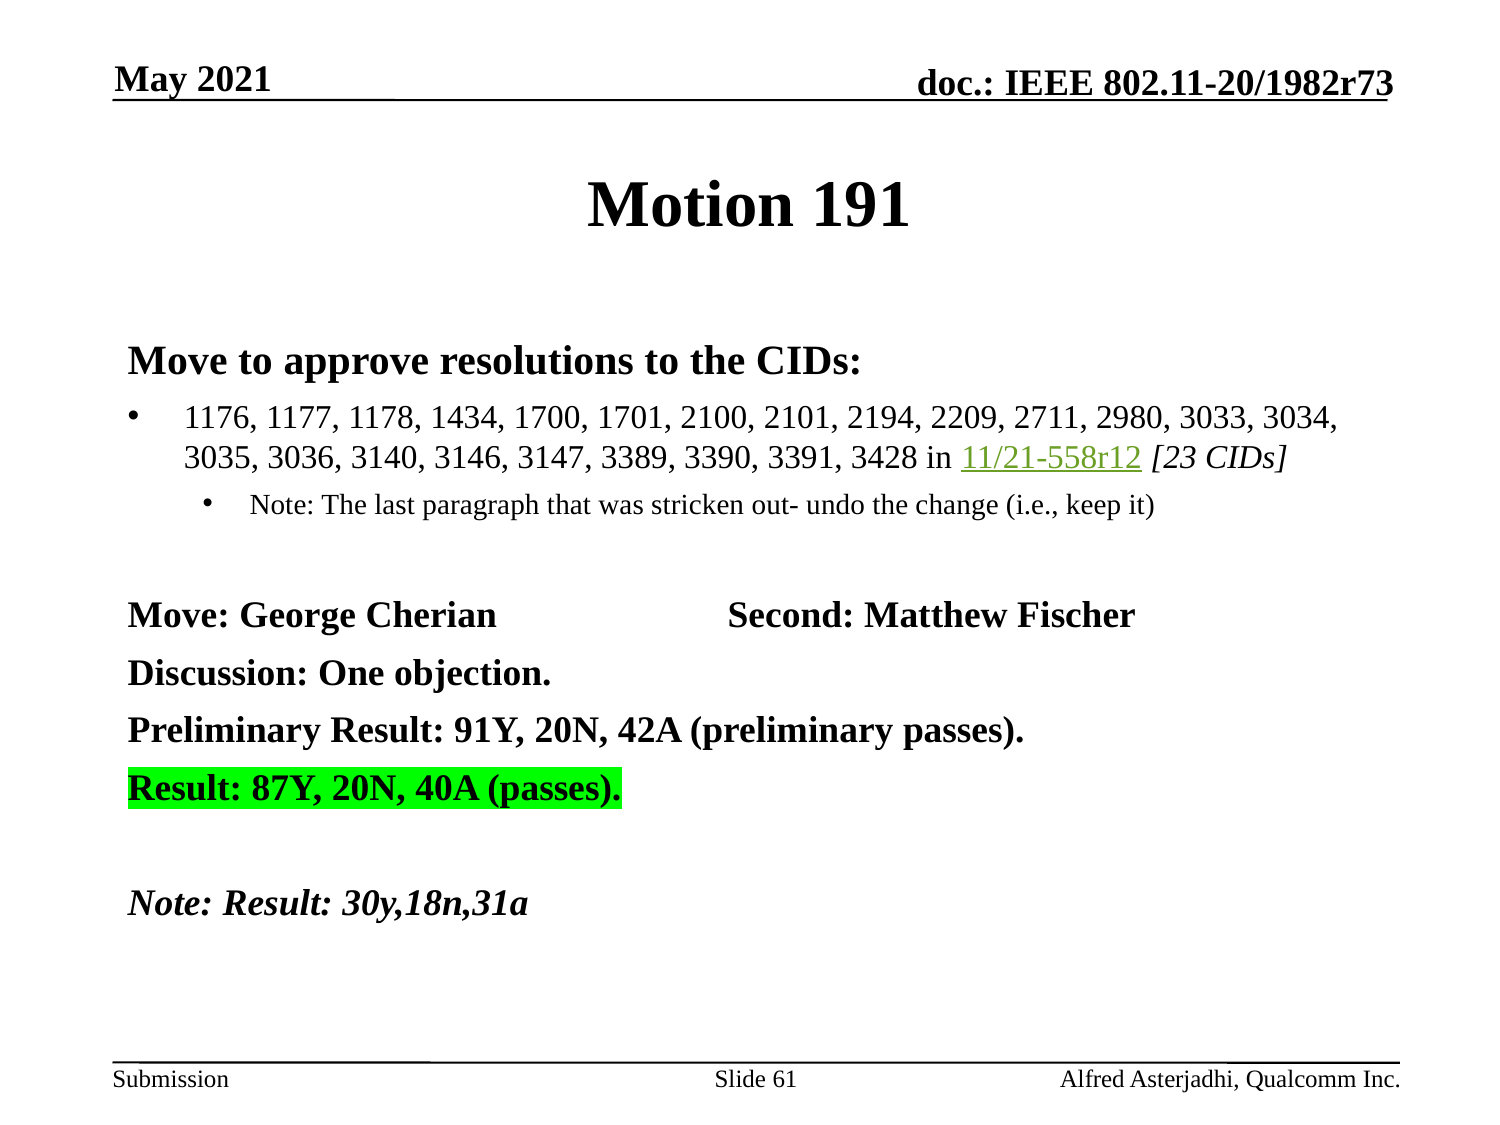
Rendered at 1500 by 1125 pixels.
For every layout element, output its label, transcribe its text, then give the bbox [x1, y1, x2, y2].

footer Alfred Asterjadhi, Qualcomm Inc. [878, 1061, 1402, 1093]
slide_number Slide 61 [712, 1061, 800, 1123]
title Motion 191 [112, 112, 1388, 288]
list Move to approve resolutions to the CIDs: 1176, 1177, 1178, 1434, 1700, 1701, 2100, 2101, 2194, 2209, 2711, 2980, 3033, 3034, 3035, 3036, 3140, 3146, 3147, 3389, 3390, 3391, 3428 in 11/21-558r12 [23 CIDs] Note: The last paragraph that was stricken out- undo the change (i.e., keep it) Move: George Cherian Second: Matthew Fischer Discussion: One objection. Preliminary Result: 91Y, 20N, 42A (preliminary passes). Result: 87Y, 20N, 40A (passes). Note: Result: 30y,18n,31a [112, 324, 1388, 1000]
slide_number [114, 54, 423, 100]
